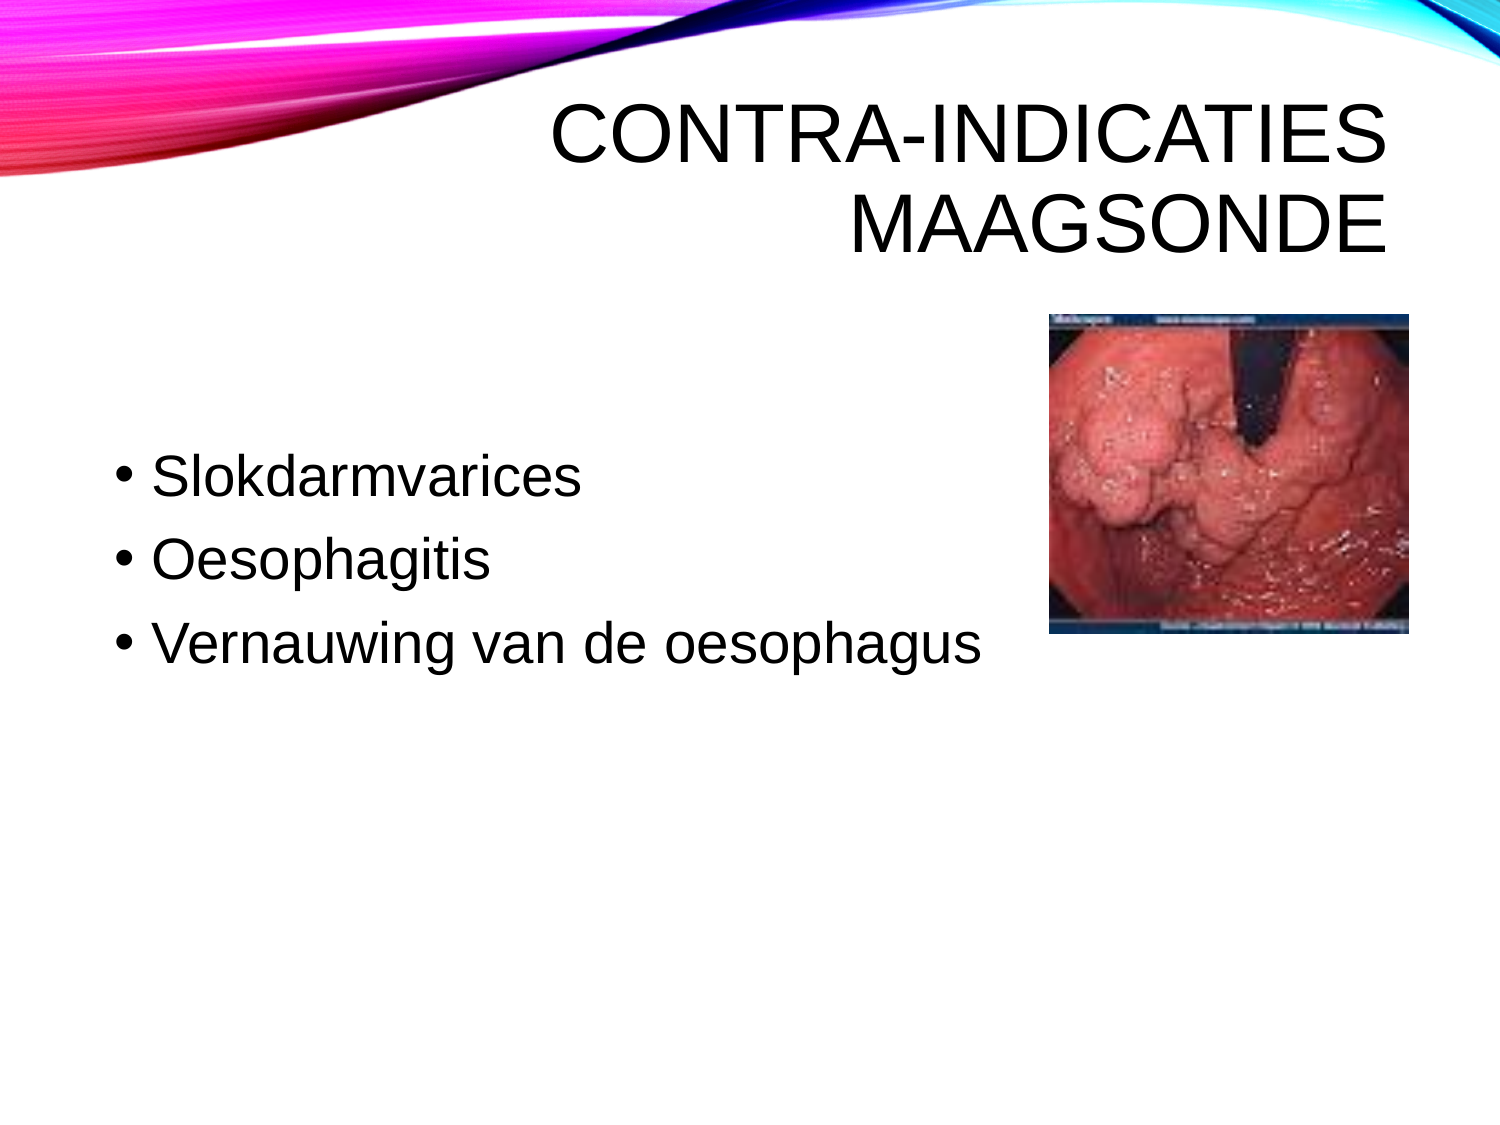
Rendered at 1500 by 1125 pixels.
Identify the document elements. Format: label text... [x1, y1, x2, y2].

picture [1048, 314, 1409, 634]
title Contra-indicaties Maagsonde [358, 73, 1405, 287]
list Slokdarmvarices Oesophagitis Vernauwing van de oesophagus [99, 438, 1299, 1124]
picture [0, 0, 1500, 178]
